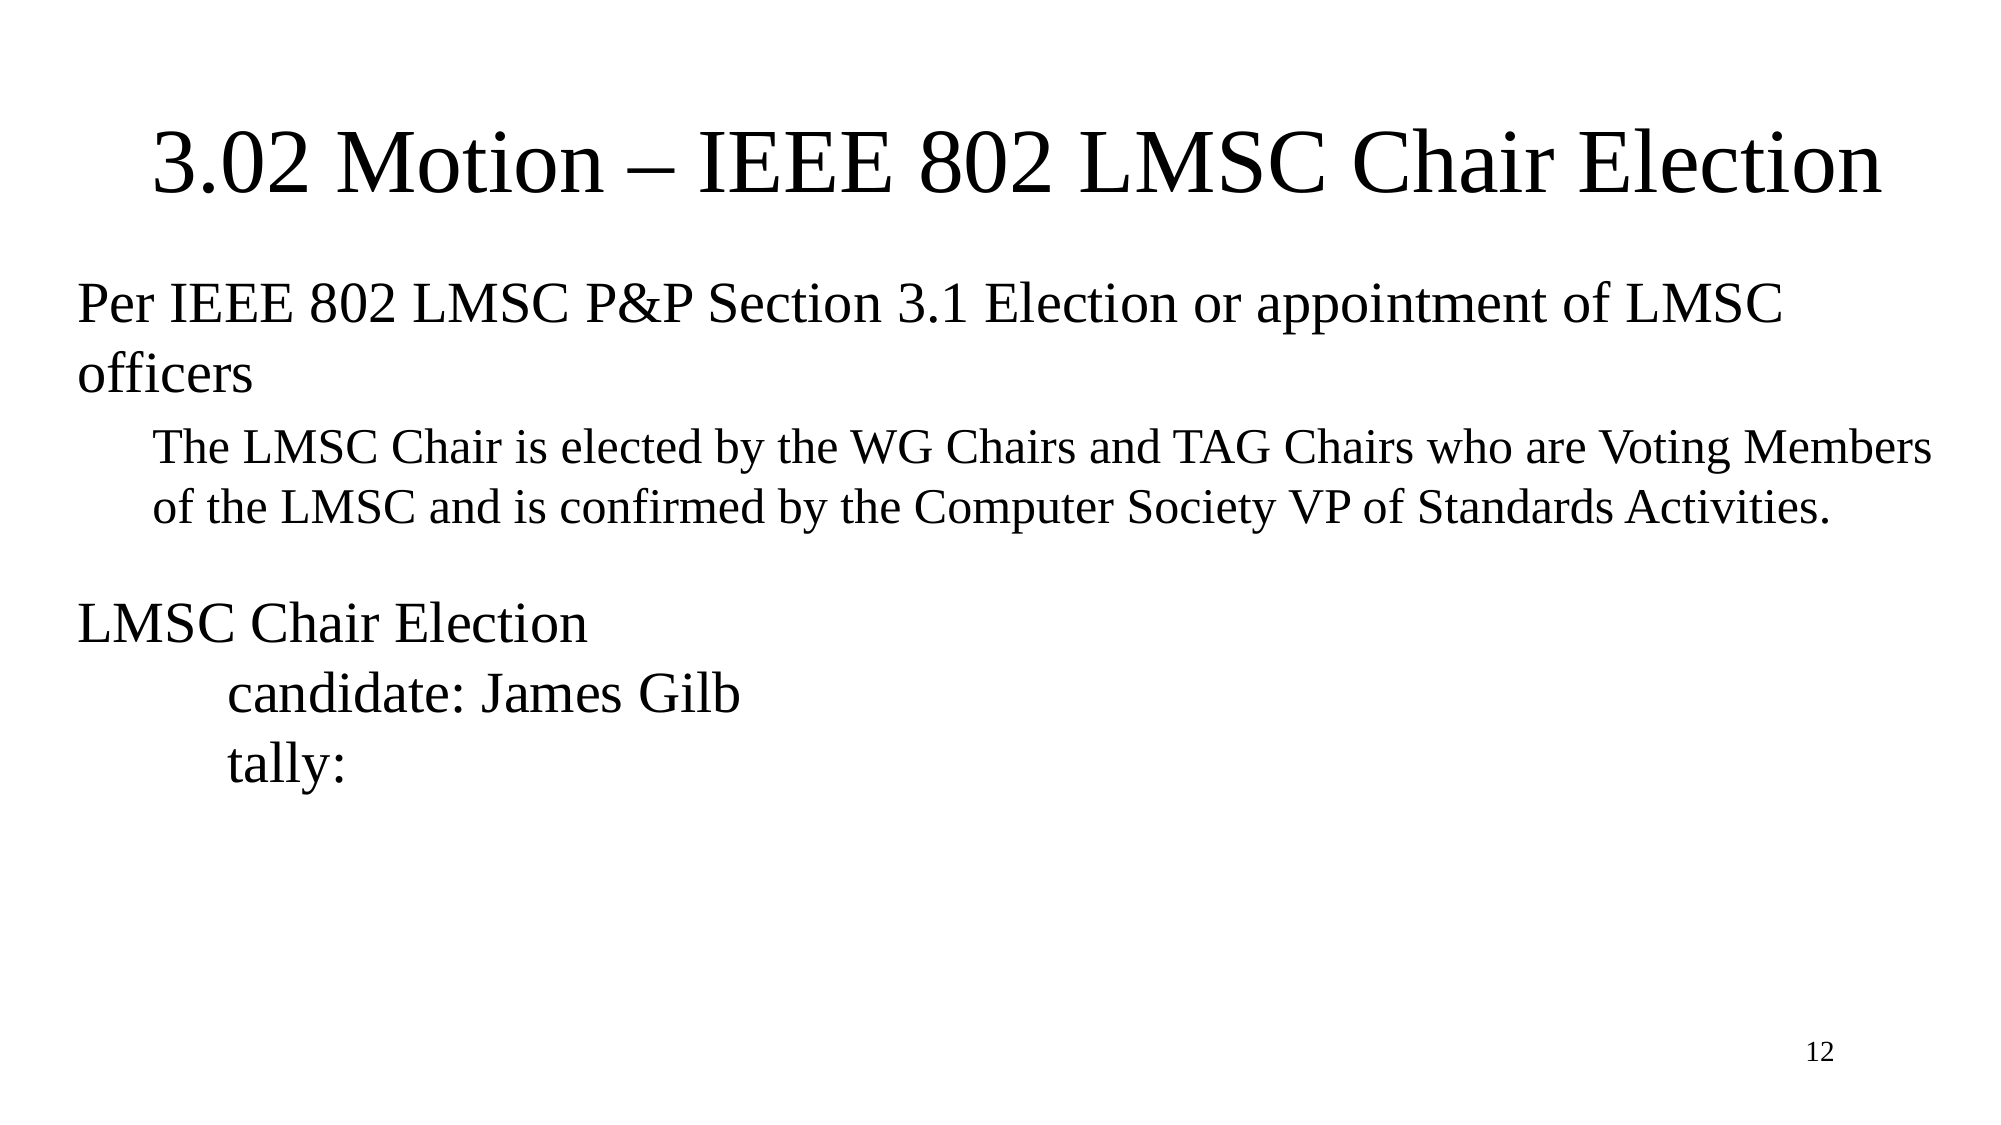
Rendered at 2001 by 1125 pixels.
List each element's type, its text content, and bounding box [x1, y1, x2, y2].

list Per IEEE 802 LMSC P&P Section 3.1 Election or appointment of LMSC officers The LMSC Chair is elected by the WG Chairs and TAG Chairs who are Voting Members of the LMSC and is confirmed by the Computer Society VP of Standards Activities. LMSC Chair Election candidate: James Gilb tally: [62, 255, 1963, 957]
slide_number 12 [1433, 1024, 1851, 1101]
title 3.02 Motion – IEEE 802 LMSC Chair Election [124, 62, 1913, 251]
